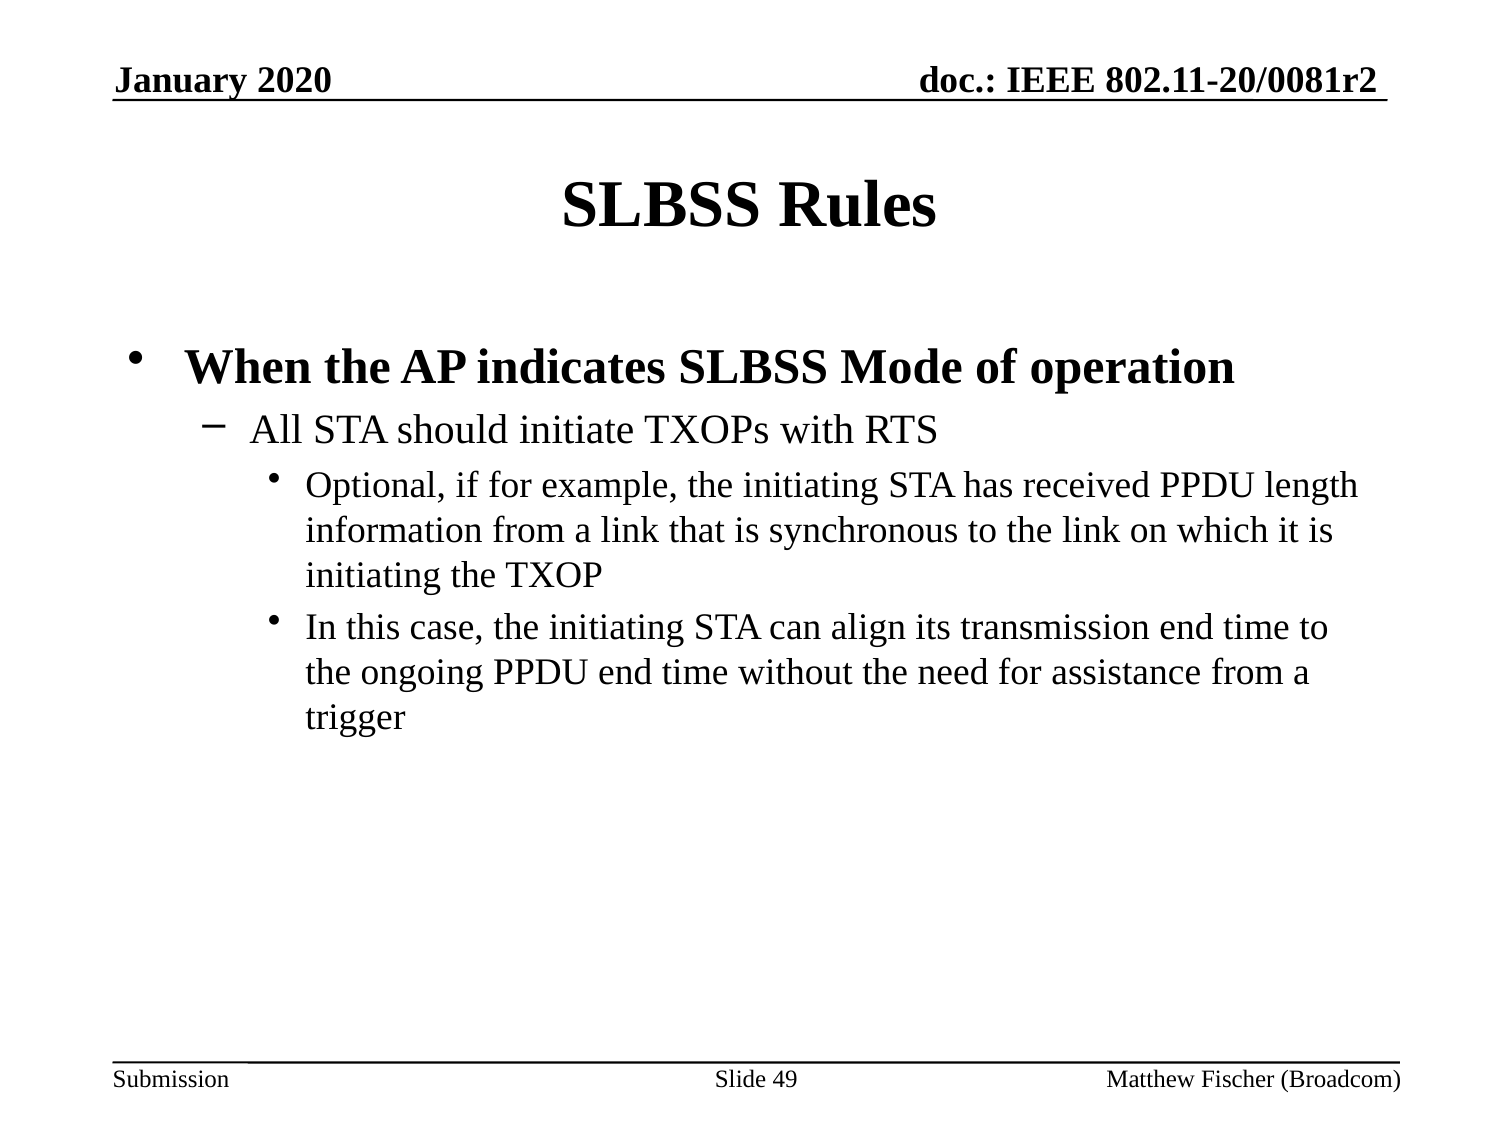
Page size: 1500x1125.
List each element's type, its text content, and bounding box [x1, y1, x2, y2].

slide_number Slide 49 [712, 1061, 800, 1093]
footer Matthew Fischer (Broadcom) [1102, 1061, 1402, 1093]
list When the AP indicates SLBSS Mode of operation All STA should initiate TXOPs with RTS Optional, if for example, the initiating STA has received PPDU length information from a link that is synchronous to the link on which it is initiating the TXOP In this case, the initiating STA can align its transmission end time to the ongoing PPDU end time without the need for assistance from a trigger [112, 326, 1388, 1002]
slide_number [114, 54, 335, 101]
title SLBSS Rules [112, 112, 1388, 288]
